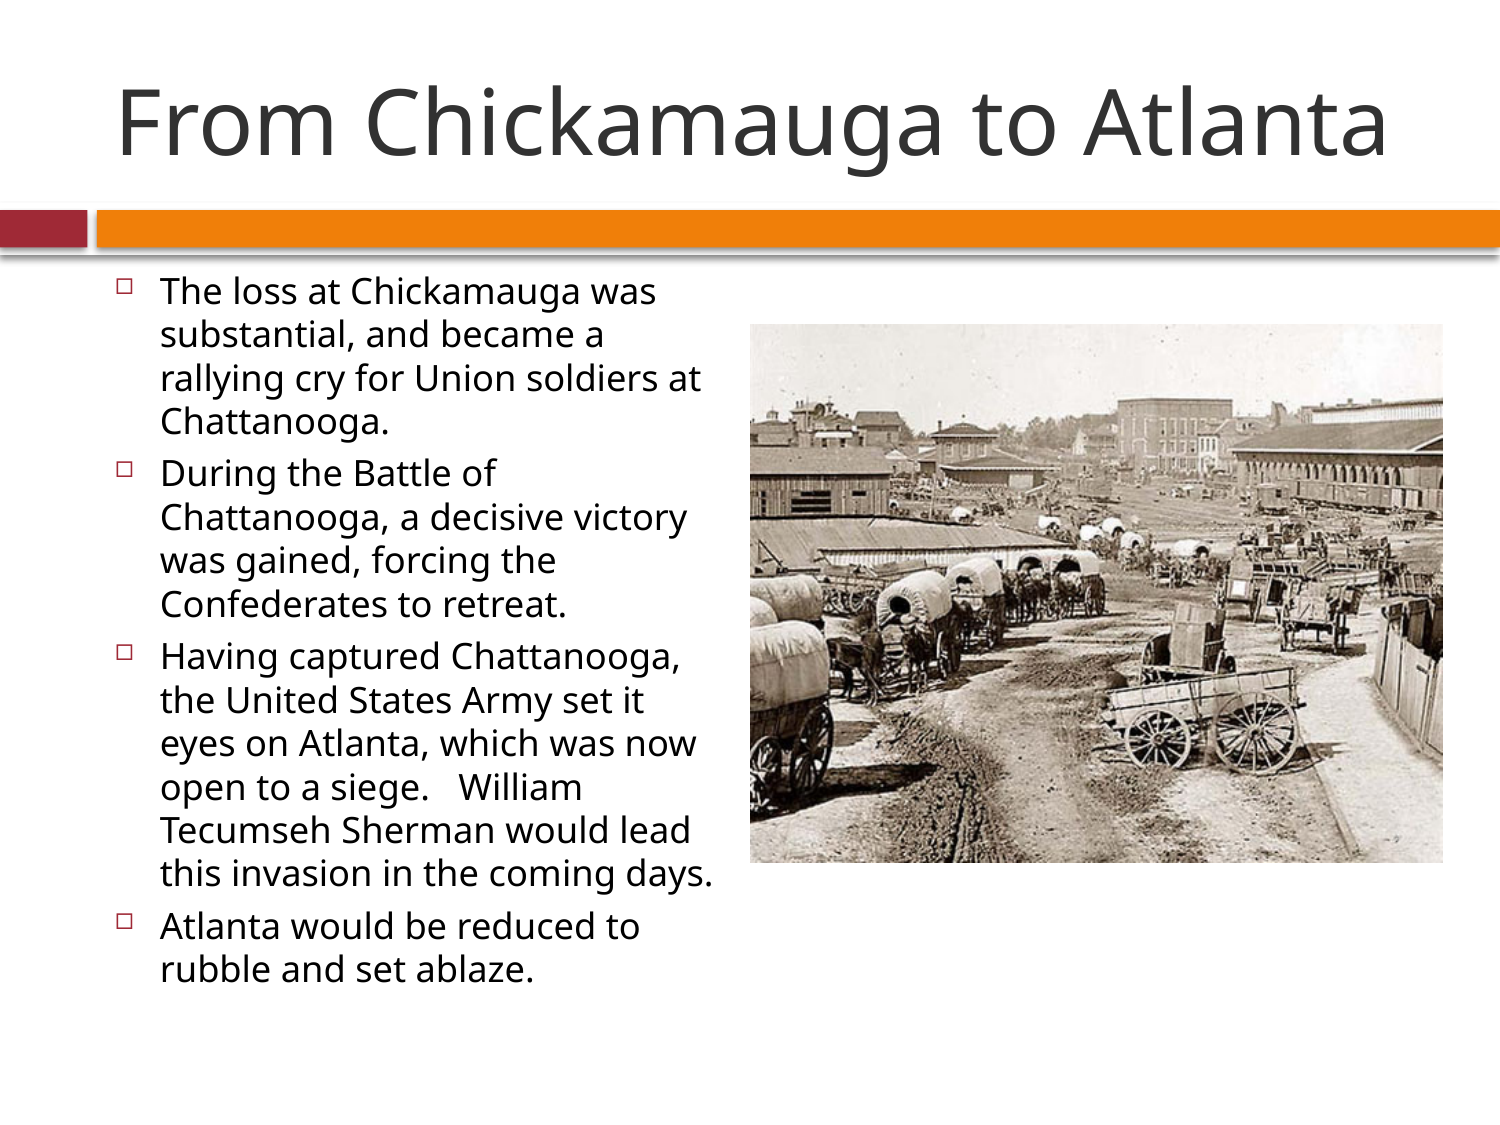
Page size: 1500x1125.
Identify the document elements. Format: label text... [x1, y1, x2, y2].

list The loss at Chickamauga was substantial, and became a rallying cry for Union soldiers at Chattanooga. During the Battle of Chattanooga, a decisive victory was gained, forcing the Confederates to retreat. Having captured Chattanooga, the United States Army set it eyes on Atlanta, which was now open to a siege. William Tecumseh Sherman would lead this invasion in the coming days. Atlanta would be reduced to rubble and set ablaze. [99, 260, 738, 1011]
title From Chickamauga to Atlanta [99, 37, 1438, 200]
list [749, 324, 1444, 863]
